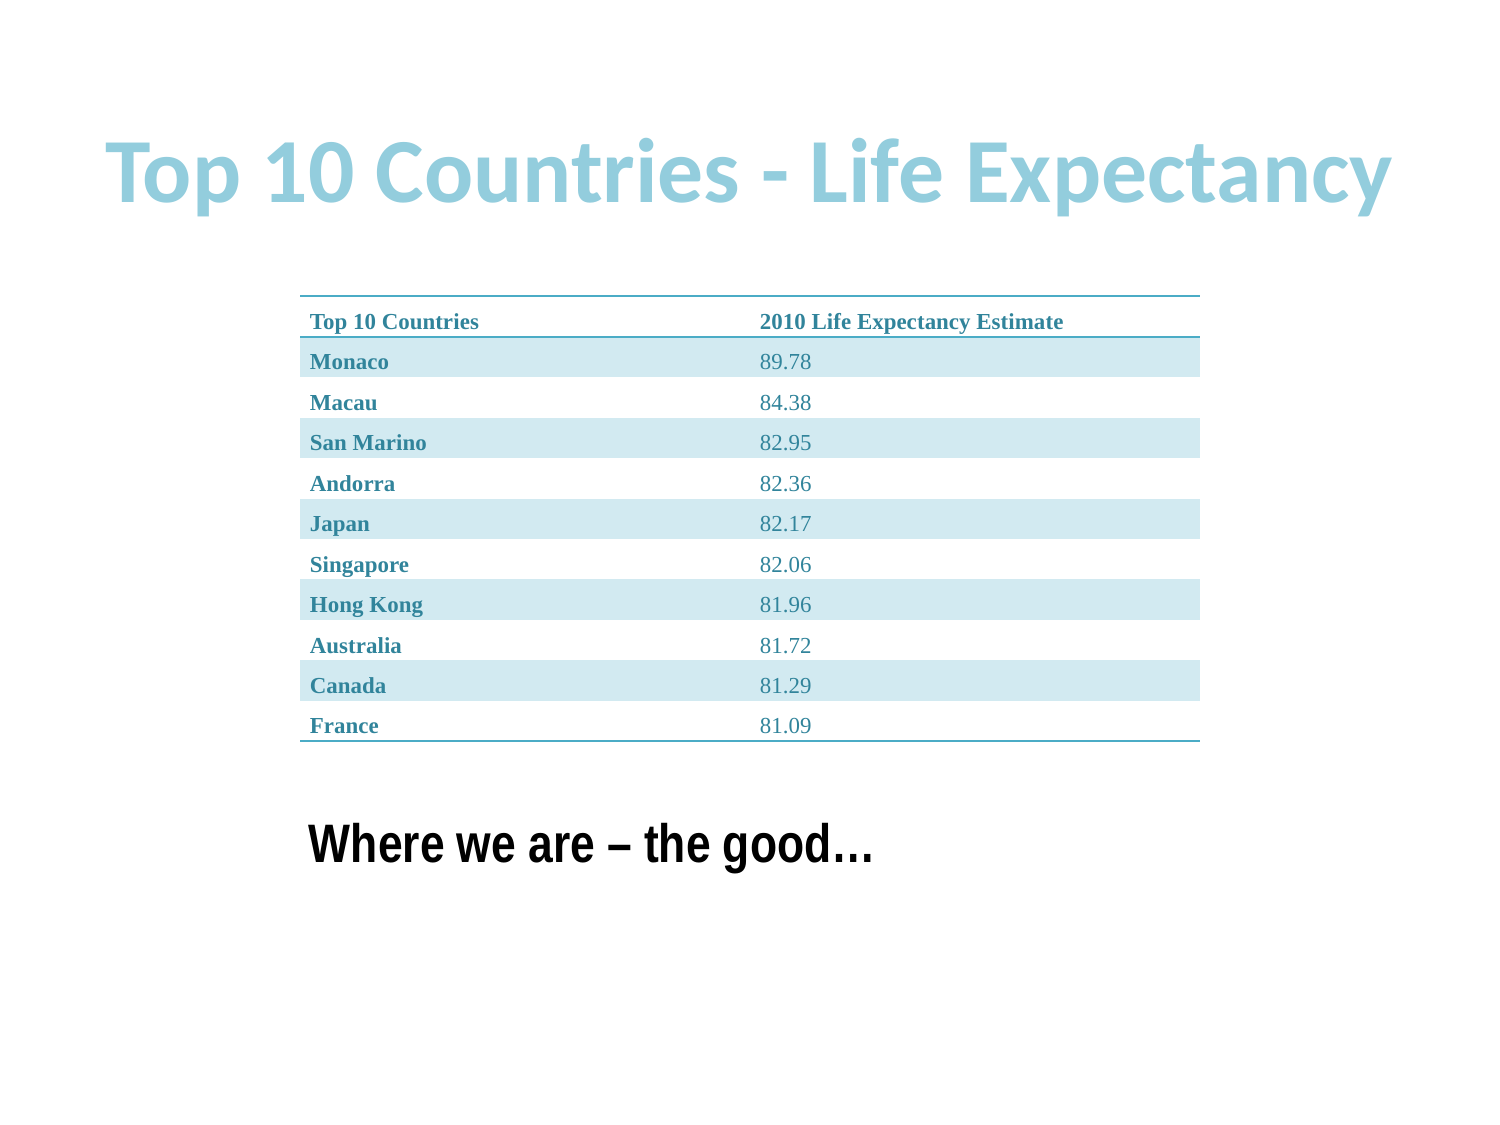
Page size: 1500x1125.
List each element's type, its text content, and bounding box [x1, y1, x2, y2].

table_cell 81.09 [750, 701, 1200, 740]
table_cell 81.72 [750, 620, 1200, 660]
table_cell 82.95 [750, 418, 1200, 458]
table_cell 84.38 [750, 377, 1200, 418]
table_cell Singapore [300, 539, 750, 579]
table_cell Andorra [300, 458, 750, 499]
text_box Top 10 Countries - Life Expectancy [74, 45, 1425, 233]
table_header Top 10 Countries [300, 297, 750, 336]
table_cell 82.36 [750, 458, 1200, 499]
table_cell Australia [300, 620, 750, 660]
table_cell 89.78 [750, 338, 1200, 377]
table_cell Canada [300, 660, 750, 701]
table_cell Hong Kong [300, 579, 750, 620]
table_cell Monaco [300, 338, 750, 377]
table_cell Macau [300, 377, 750, 418]
table_cell 82.17 [750, 499, 1200, 539]
table_cell France [300, 701, 750, 740]
table_cell Japan [300, 499, 750, 539]
table_cell 82.06 [750, 539, 1200, 579]
table_cell 81.29 [750, 660, 1200, 701]
table_cell 81.96 [750, 579, 1200, 620]
title Where we are – the good… [294, 787, 1194, 881]
table_header 2010 Life Expectancy Estimate [750, 297, 1200, 336]
table_cell San Marino [300, 418, 750, 458]
